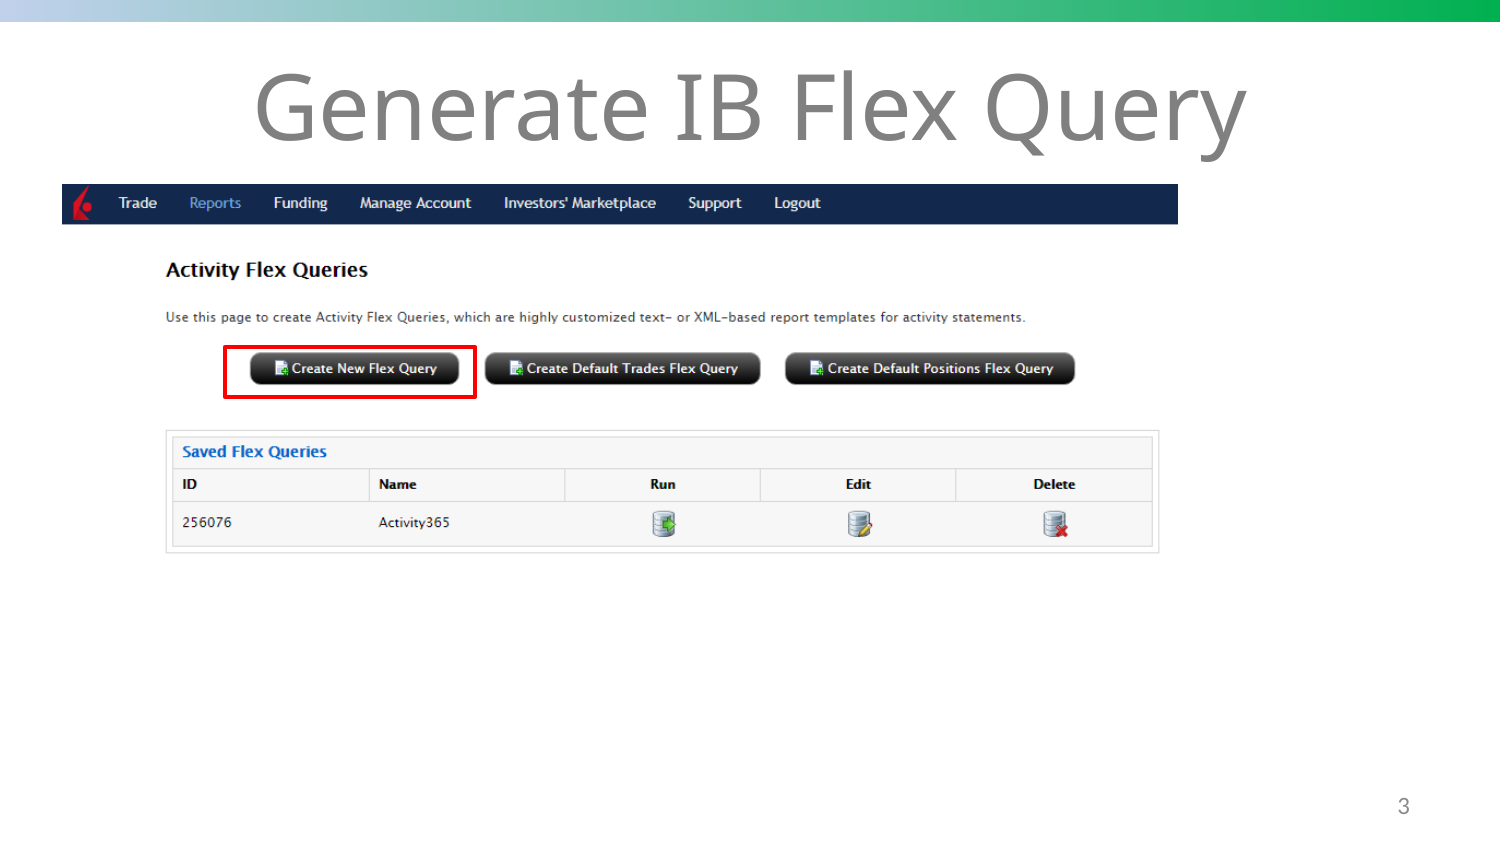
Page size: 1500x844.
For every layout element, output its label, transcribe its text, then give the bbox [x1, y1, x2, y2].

text_box [0, 0, 1500, 24]
slide_number 3 [1074, 782, 1425, 827]
picture [62, 184, 1179, 573]
title Generate IB Flex Query [75, 33, 1425, 175]
